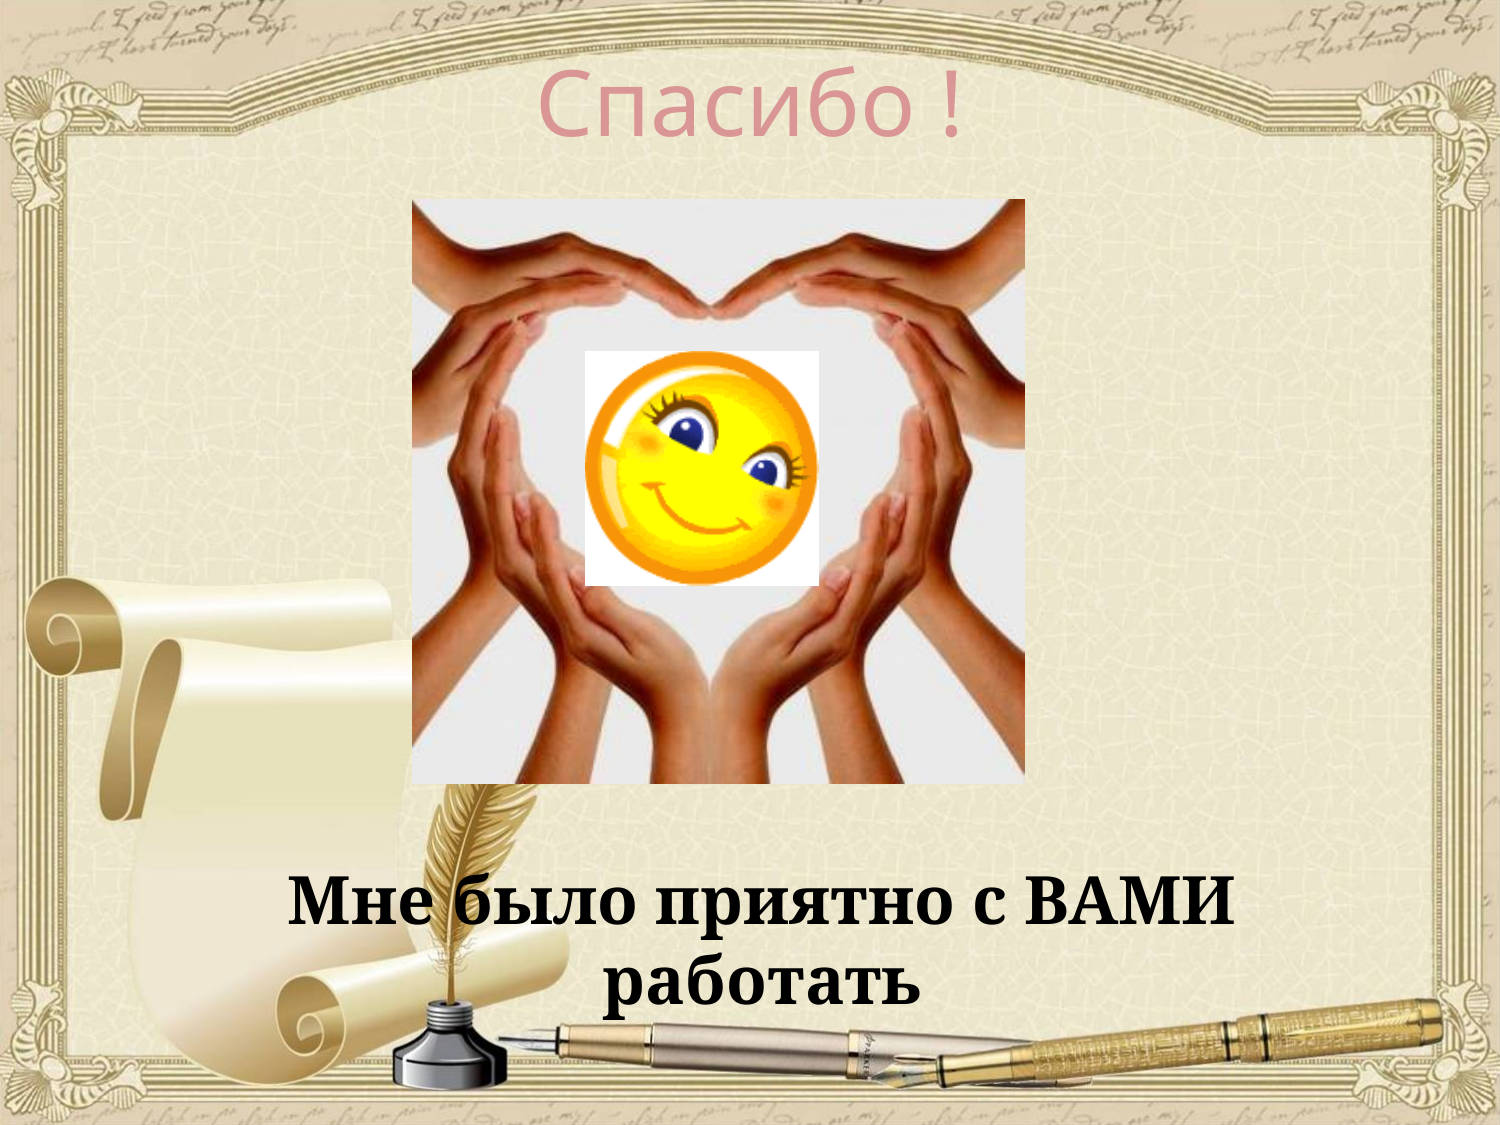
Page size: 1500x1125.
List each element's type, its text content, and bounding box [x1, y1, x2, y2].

title Спасибо ! [112, 24, 1388, 175]
picture [0, 0, 1500, 1125]
subtitle Мне было приятно с ВАМИ работать [237, 849, 1288, 1075]
